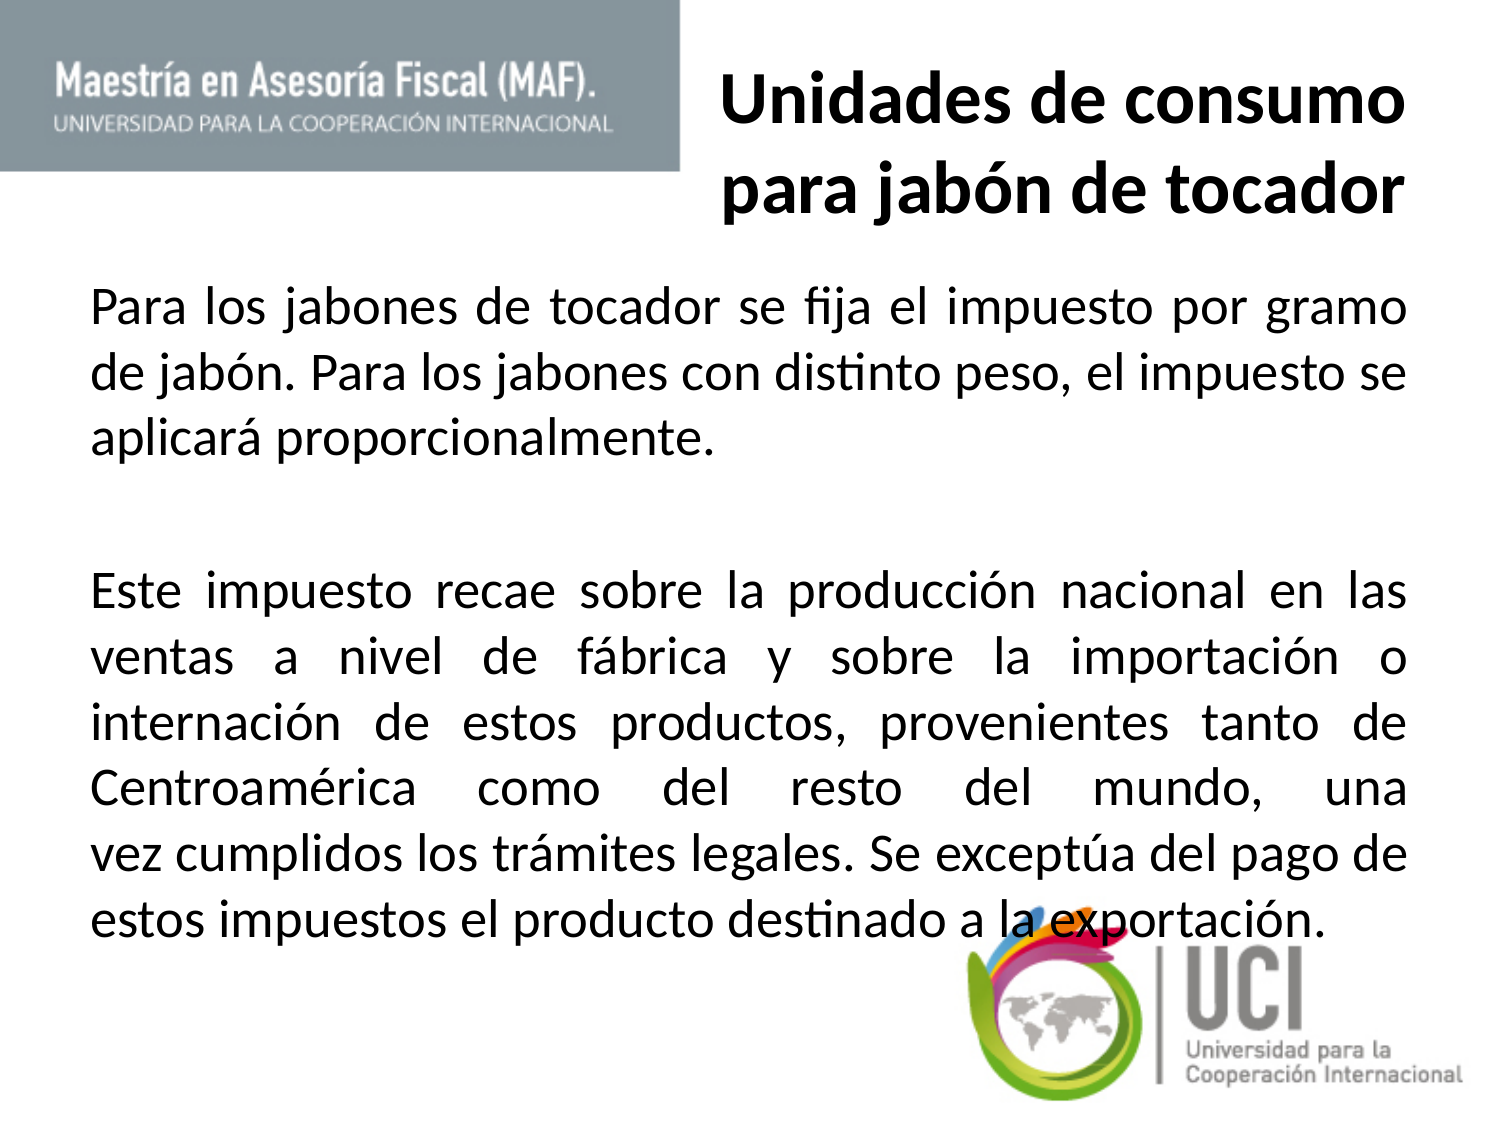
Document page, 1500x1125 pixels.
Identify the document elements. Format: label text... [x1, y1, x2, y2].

list Para los jabones de tocador se fija el impuesto por gramo de jabón. Para los jabones con distinto peso, el impuesto se aplicará proporcionalmente. Este impuesto recae sobre la producción nacional en las ventas a nivel de fábrica y sobre la importación o internación de estos productos, provenientes tanto de Centroamérica como del resto del mundo, una vez cumplidos los trámites legales. Se exceptúa del pago de estos impuestos el producto destinado a la exportación. [75, 262, 1425, 1005]
picture [0, 0, 1500, 1125]
title Unidades de consumo para jabón de tocador [702, 45, 1425, 233]
